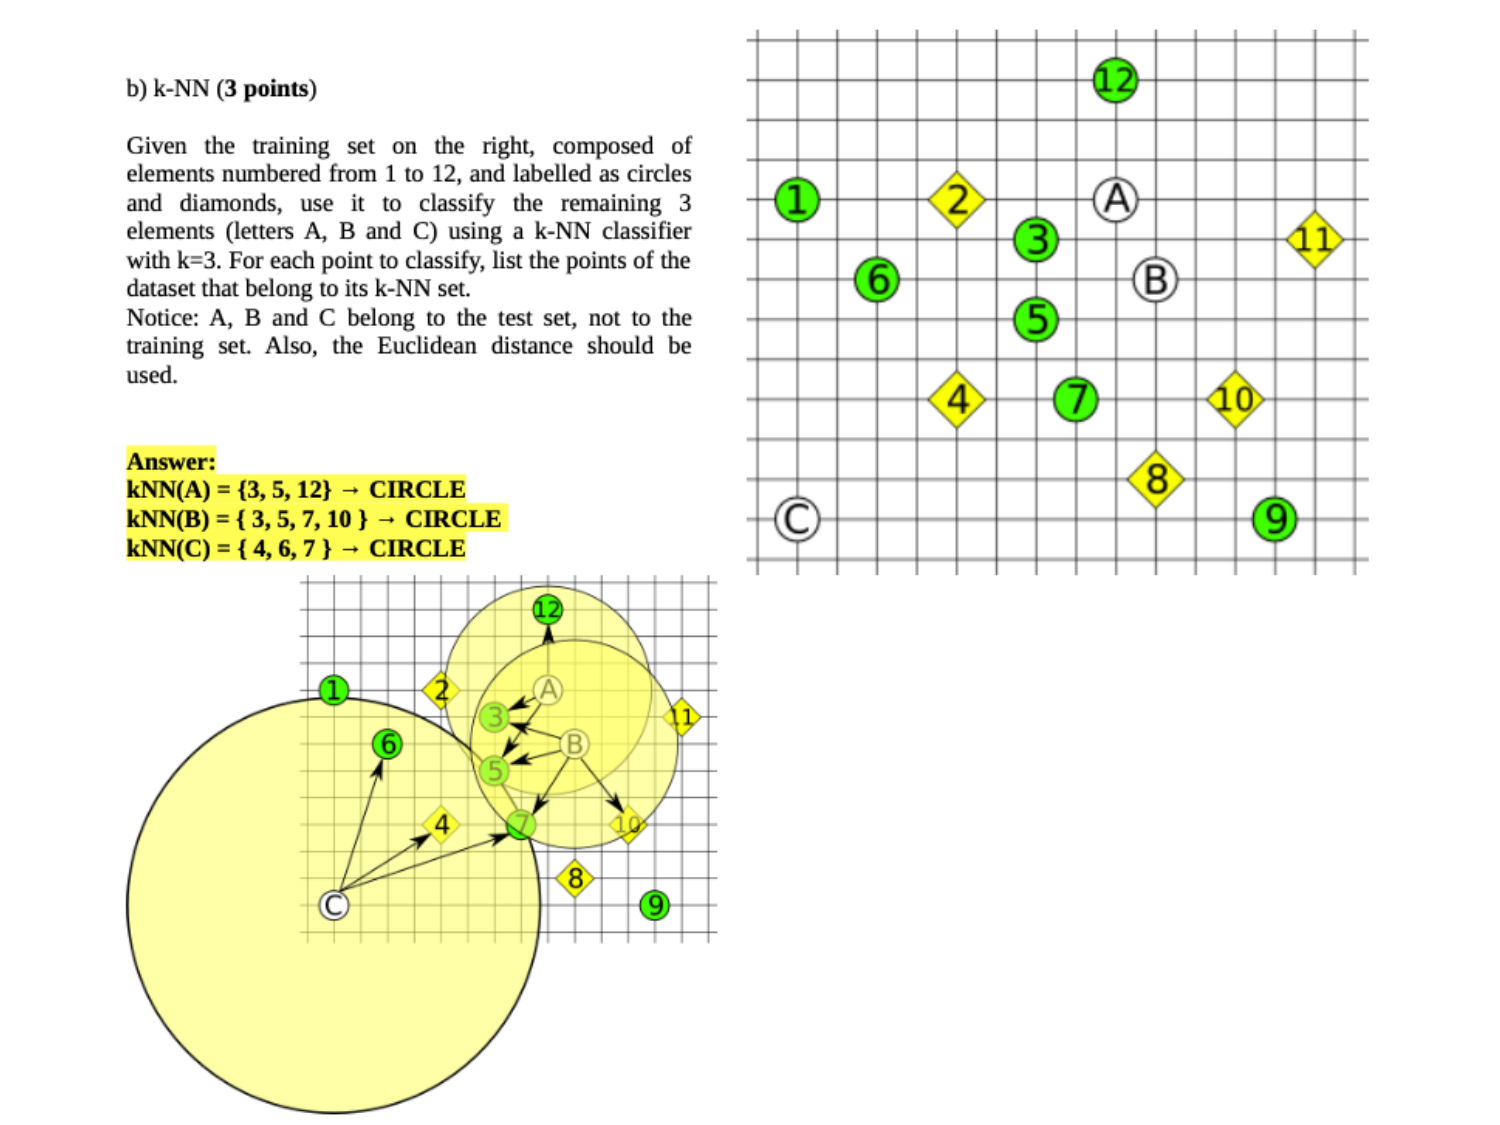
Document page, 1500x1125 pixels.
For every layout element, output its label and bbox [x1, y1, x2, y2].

picture [117, 0, 1383, 1125]
